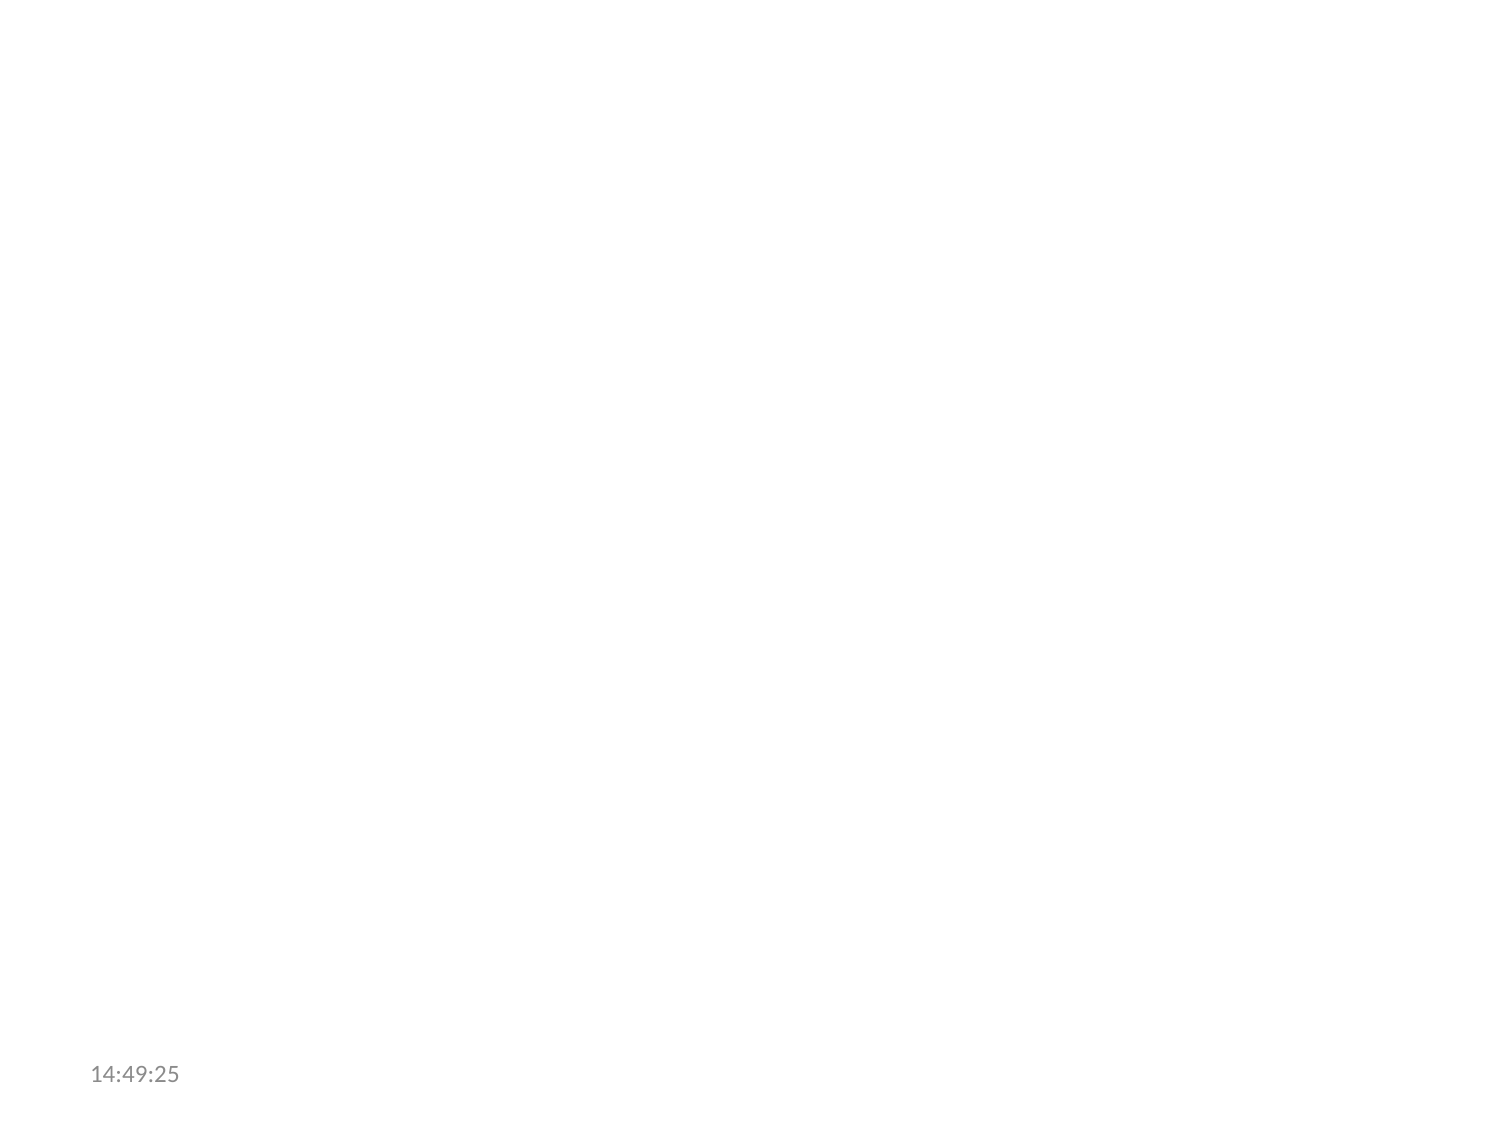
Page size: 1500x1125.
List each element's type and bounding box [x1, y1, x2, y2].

slide_number [75, 1042, 425, 1103]
